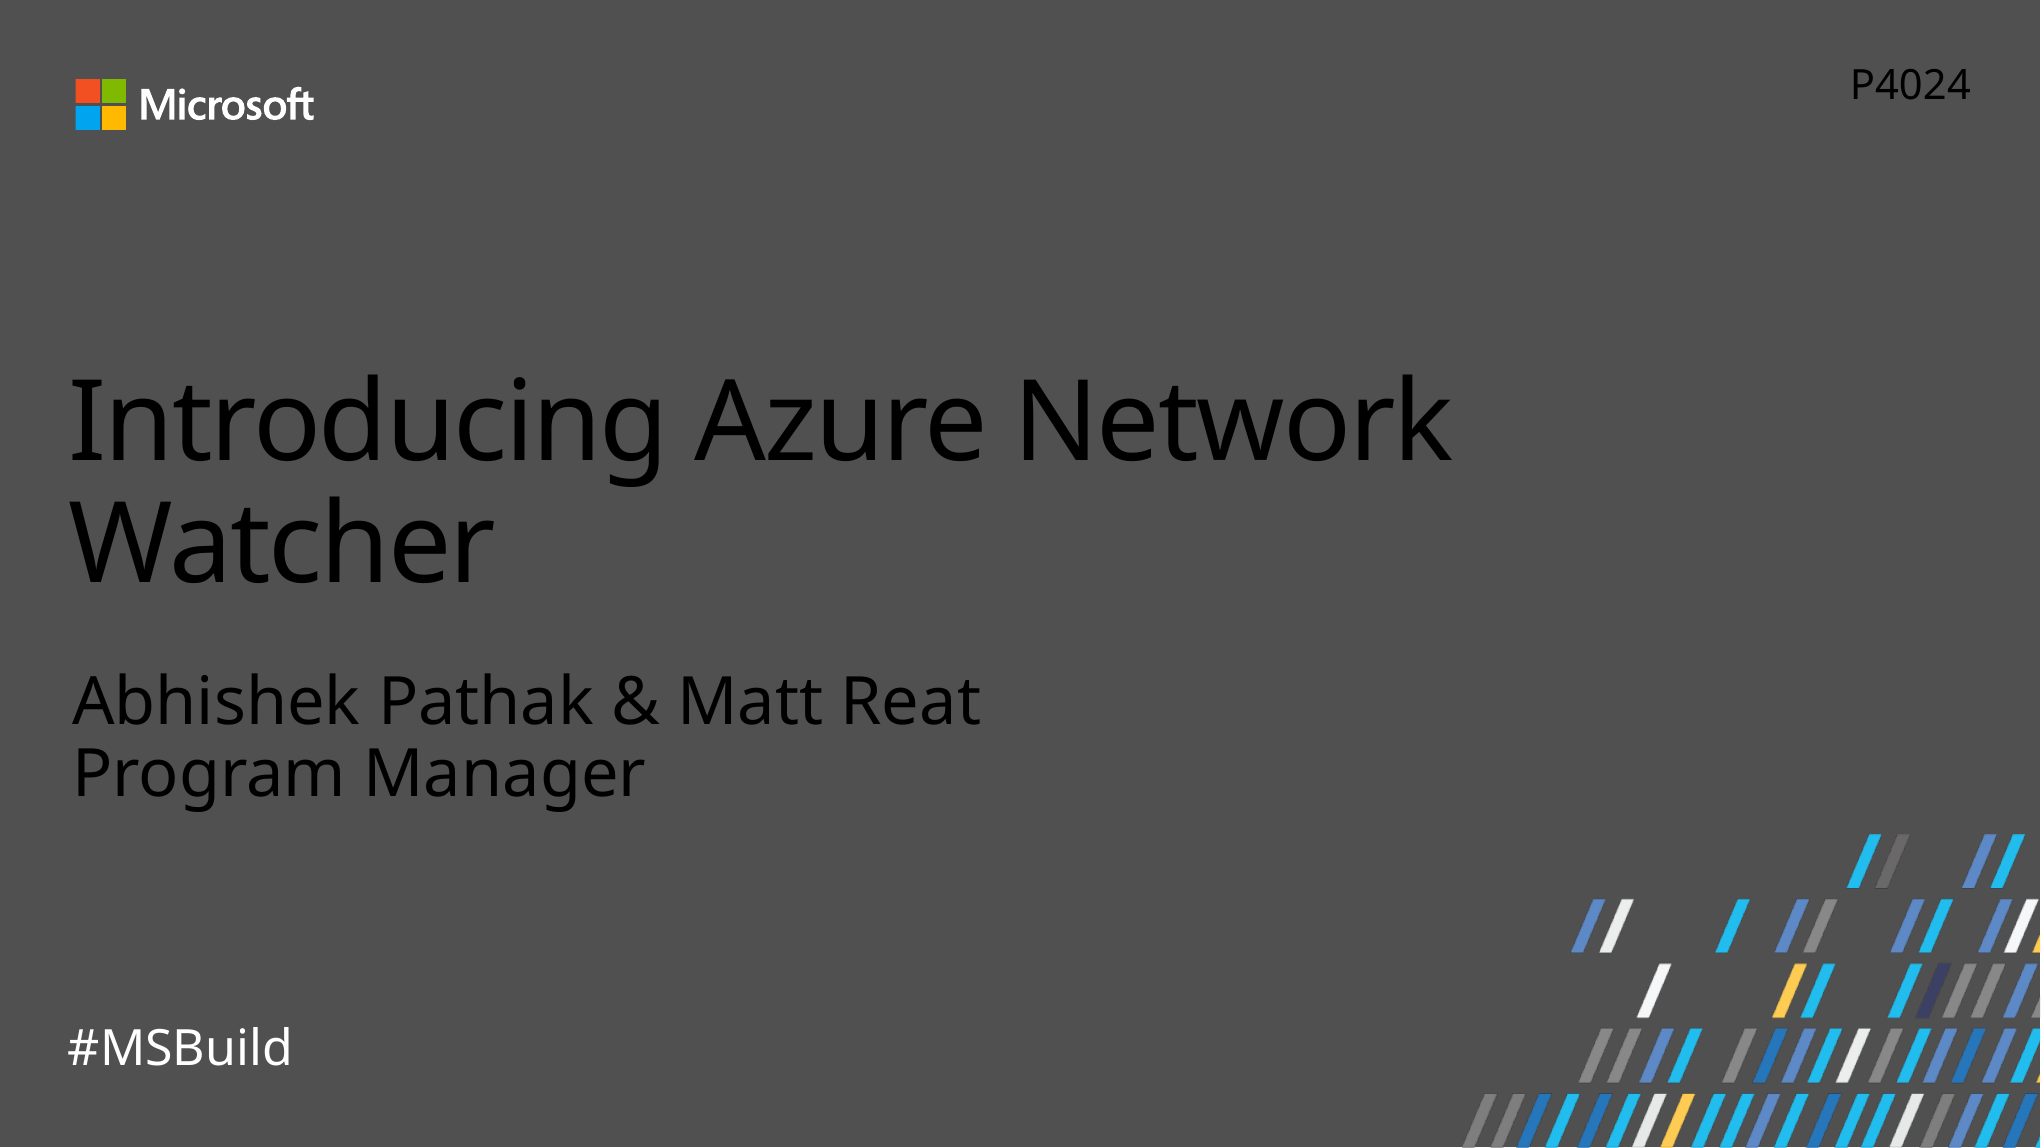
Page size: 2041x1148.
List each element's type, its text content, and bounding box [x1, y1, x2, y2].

list Abhishek Pathak & Matt Reat Program Manager [45, 648, 1246, 949]
list P4024 [1545, 48, 1996, 125]
title Introducing Azure Network Watcher [45, 348, 1546, 649]
picture [1462, 834, 2041, 1148]
